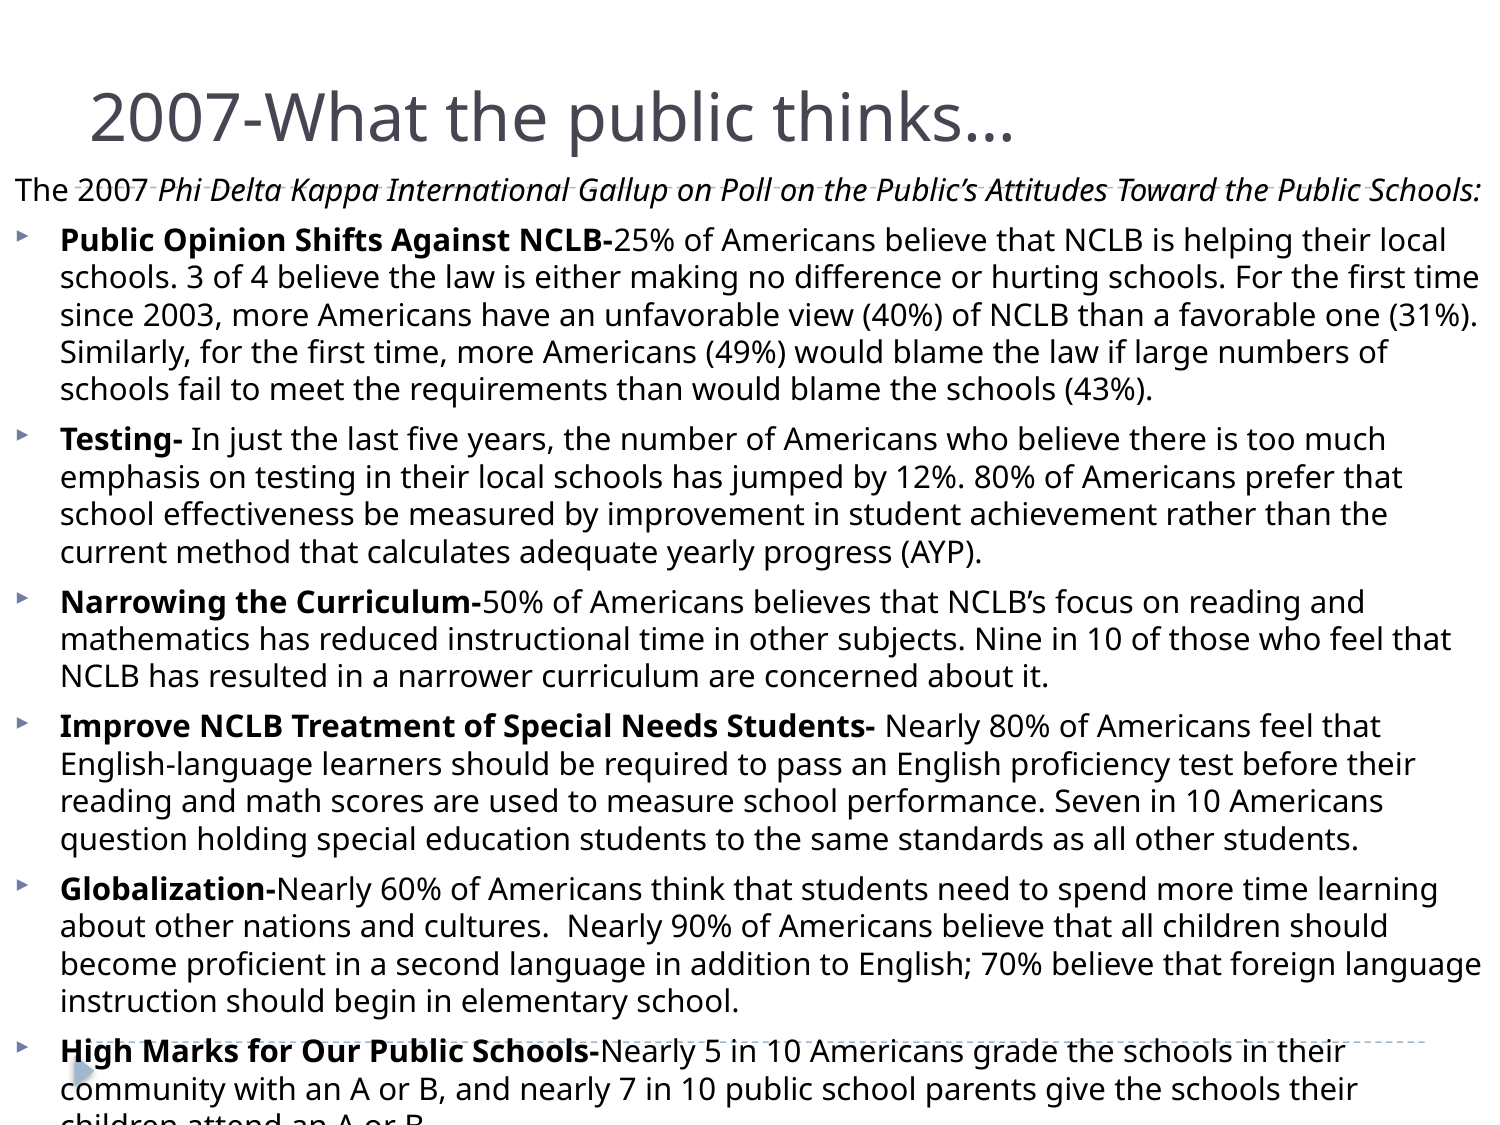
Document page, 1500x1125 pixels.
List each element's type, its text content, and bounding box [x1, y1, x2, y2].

list The 2007 Phi Delta Kappa International Gallup on Poll on the Public’s Attitudes Toward the Public Schools: Public Opinion Shifts Against NCLB-25% of Americans believe that NCLB is helping their local schools. 3 of 4 believe the law is either making no difference or hurting schools. For the first time since 2003, more Americans have an unfavorable view (40%) of NCLB than a favorable one (31%). Similarly, for the first time, more Americans (49%) would blame the law if large numbers of schools fail to meet the requirements than would blame the schools (43%). Testing- In just the last five years, the number of Americans who believe there is too much emphasis on testing in their local schools has jumped by 12%. 80% of Americans prefer that school effectiveness be measured by improvement in student achievement rather than the current method that calculates adequate yearly progress (AYP). Narrowing the Curriculum-50% of Americans believes that NCLB’s focus on reading and mathematics has reduced instructional time in other subjects. Nine in 10 of those who feel that NCLB has resulted in a narrower curriculum are concerned about it. Improve NCLB Treatment of Special Needs Students- Nearly 80% of Americans feel that English-language learners should be required to pass an English proficiency test before their reading and math scores are used to measure school performance. Seven in 10 Americans question holding special education students to the same standards as all other students. Globalization-Nearly 60% of Americans think that students need to spend more time learning about other nations and cultures. Nearly 90% of Americans believe that all children should become proficient in a second language in addition to English; 70% believe that foreign language instruction should begin in elementary school. High Marks for Our Public Schools-Nearly 5 in 10 Americans grade the schools in their community with an A or B, and nearly 7 in 10 public school parents give the schools their children attend an A or B. [0, 162, 1500, 1125]
title 2007-What the public thinks… [75, 0, 1425, 162]
